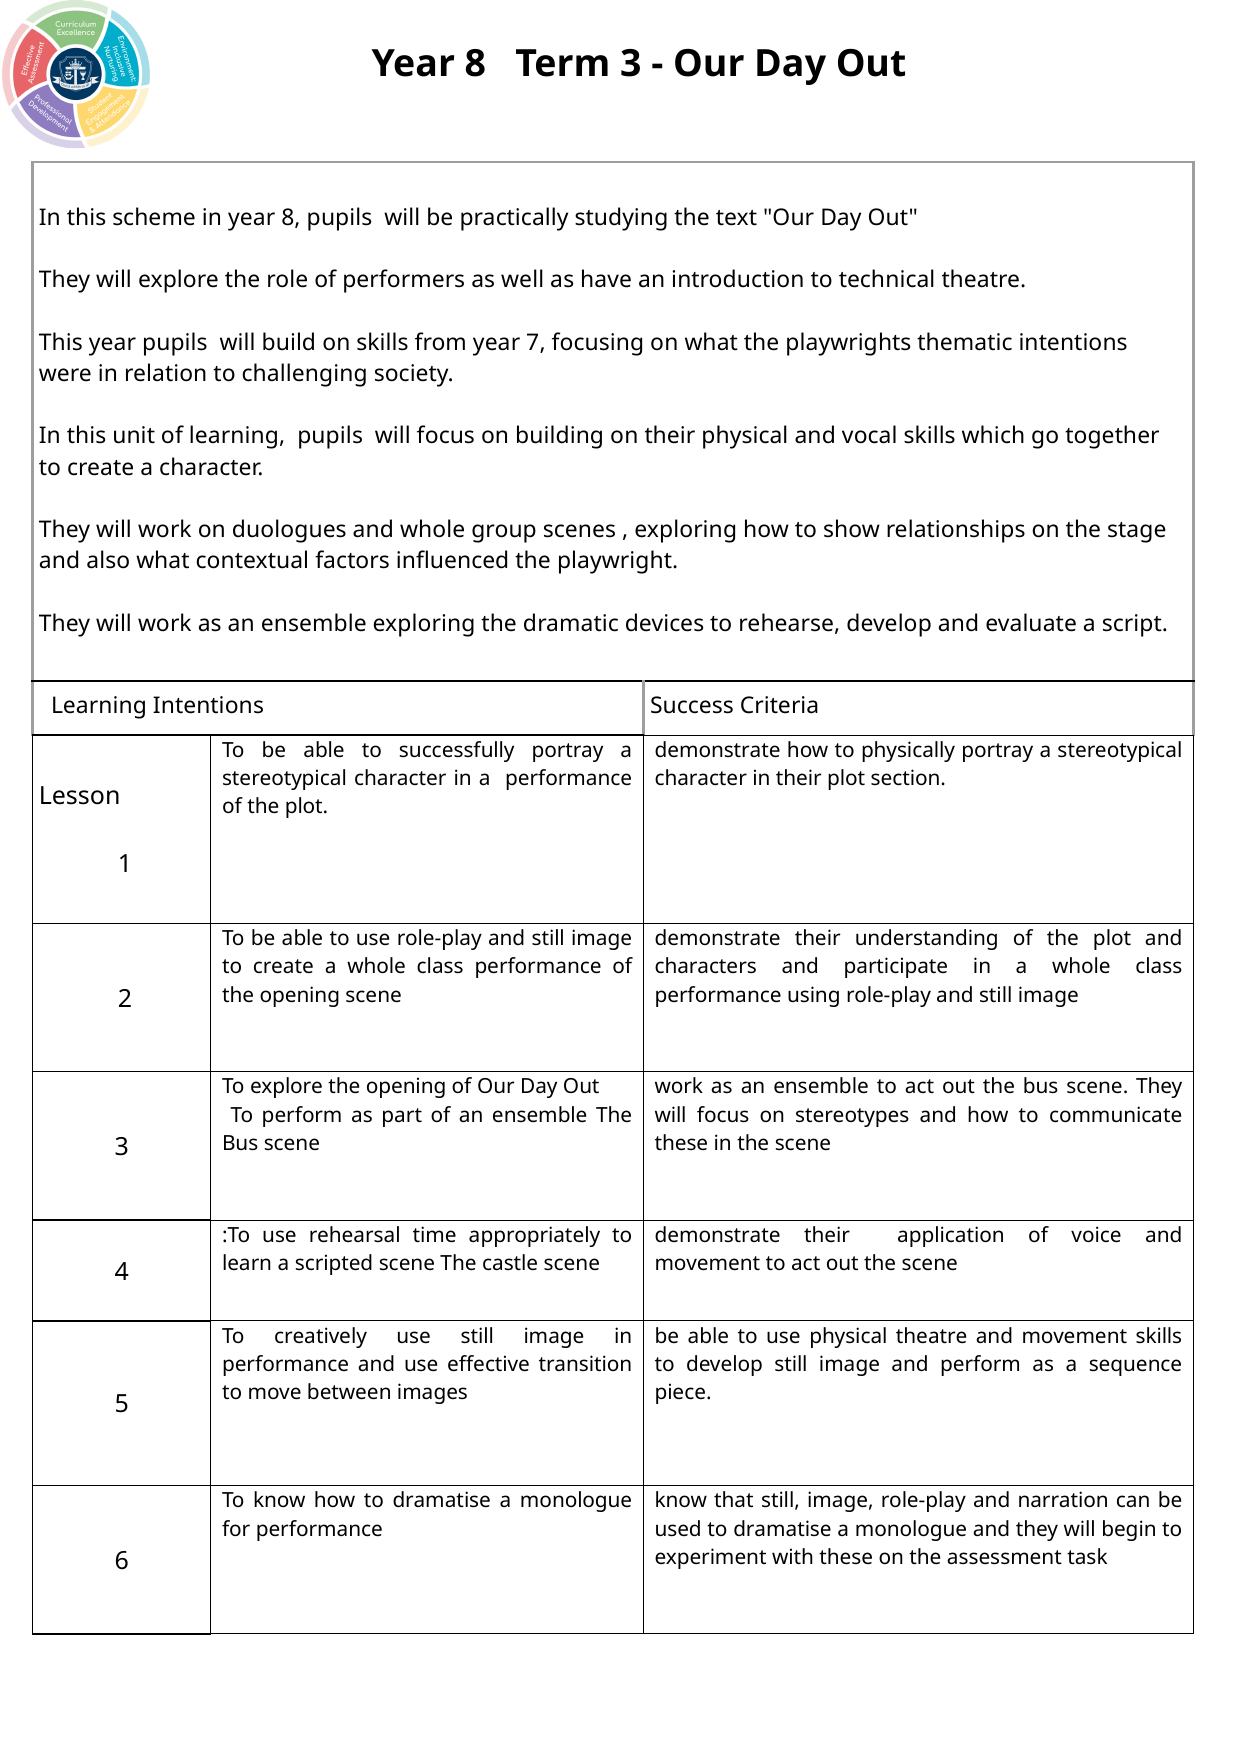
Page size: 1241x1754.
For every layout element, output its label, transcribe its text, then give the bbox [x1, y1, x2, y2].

table_cell To creatively use still image in performance and use effective transition to move between images [211, 1321, 643, 1485]
table_cell 4 [33, 1221, 210, 1320]
table_cell To explore the opening of Our Day Out To perform as part of an ensemble The Bus scene [211, 1072, 643, 1220]
table_cell :To use rehearsal time appropriately to learn a scripted scene The castle scene [211, 1221, 643, 1320]
table_cell To know how to dramatise a monologue for performance [211, 1486, 643, 1633]
table_cell know that still, image, role-play and narration can be used to dramatise a monologue and they will begin to experiment with these on the assessment task [644, 1486, 1193, 1633]
table_cell demonstrate their application of voice and movement to act out the scene [644, 1221, 1193, 1320]
table_cell Lesson 1 [33, 736, 210, 923]
table_header In this scheme in year 8, pupils will be practically studying the text "Our Day Out" They will explore the role of performers as well as have an introduction to technical theatre. This year pupils will build on skills from year 7, focusing on what the playwrights thematic intentions were in relation to challenging society. In this unit of learning, pupils will focus on building on their physical and vocal skills which go together to create a character. They will work on duologues and whole group scenes , exploring how to show relationships on the stage and also what contextual factors influenced the playwright. They will work as an ensemble exploring the dramatic devices to rehearse, develop and evaluate a script. [34, 163, 1192, 680]
picture [0, 0, 151, 149]
table_cell 6 [33, 1486, 210, 1633]
table_cell 3 [33, 1072, 210, 1219]
text_box Year 8 Term 3 - Our Day Out [156, 22, 1241, 116]
table_cell Learning Intentions [34, 682, 642, 734]
table_cell To be able to use role-play and still image to create a whole class performance of the opening scene [211, 924, 643, 1071]
table_cell 5 [33, 1322, 210, 1485]
table_cell work as an ensemble to act out the bus scene. They will focus on stereotypes and how to communicate these in the scene [644, 1072, 1193, 1220]
table_cell demonstrate their understanding of the plot and characters and participate in a whole class performance using role-play and still image [644, 924, 1193, 1071]
table_cell To be able to successfully portray a stereotypical character in a performance of the plot. [211, 736, 643, 923]
table_cell Success Criteria [645, 682, 1192, 735]
table_cell be able to use physical theatre and movement skills to develop still image and perform as a sequence piece. [644, 1321, 1193, 1485]
table_cell 2 [33, 924, 210, 1071]
table_cell demonstrate how to physically portray a stereotypical character in their plot section. [644, 736, 1193, 923]
